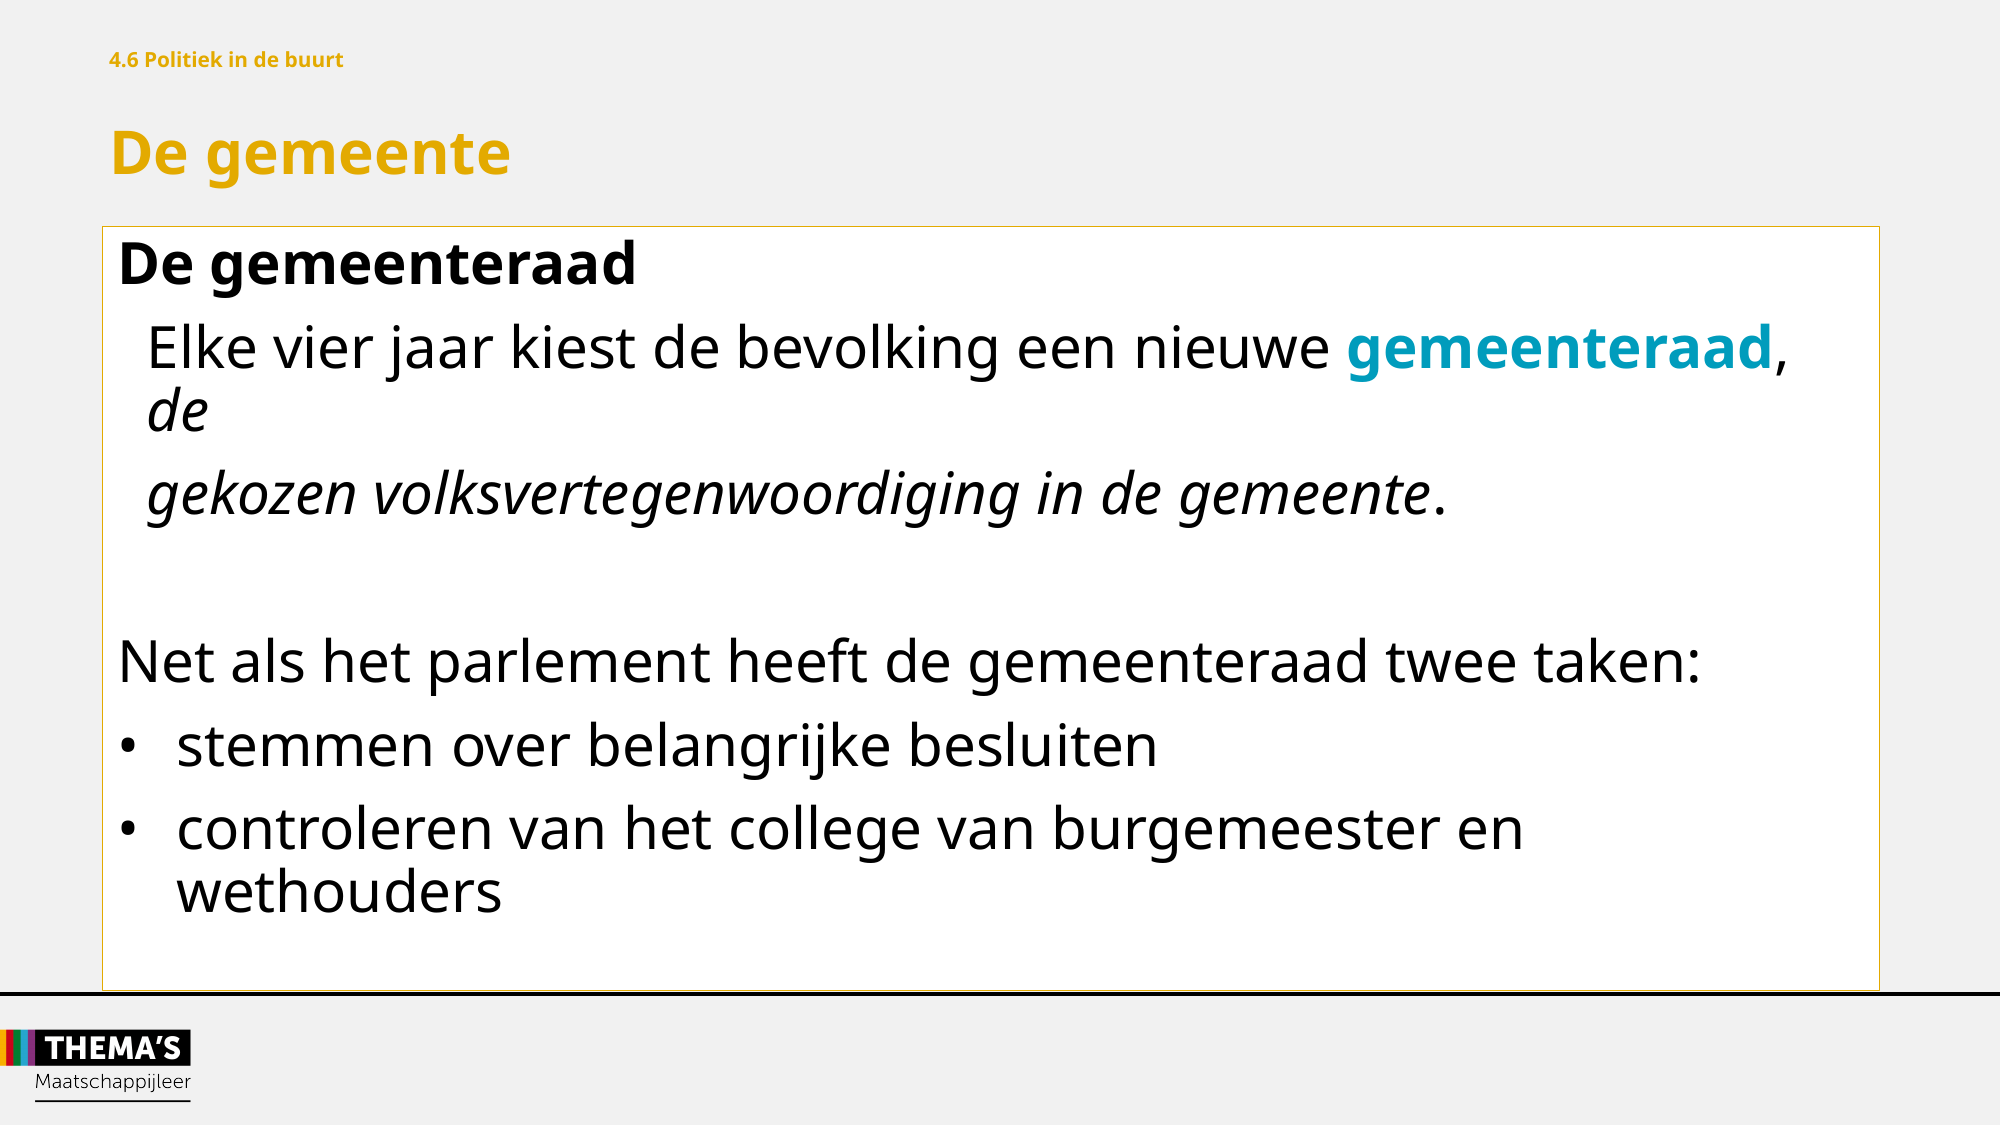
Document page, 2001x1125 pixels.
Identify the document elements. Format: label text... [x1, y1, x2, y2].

list De gemeente [94, 114, 1879, 205]
list De gemeenteraad Elke vier jaar kiest de bevolking een nieuwe gemeenteraad, de gekozen volksvertegenwoordiging in de gemeente. Net als het parlement heeft de gemeenteraad twee taken: • stemmen over belangrijke besluiten • controleren van het college van burgemeester en wethouders [102, 226, 1880, 991]
picture [0, 993, 203, 1125]
list 4.6 Politiek in de buurt [94, 33, 941, 88]
